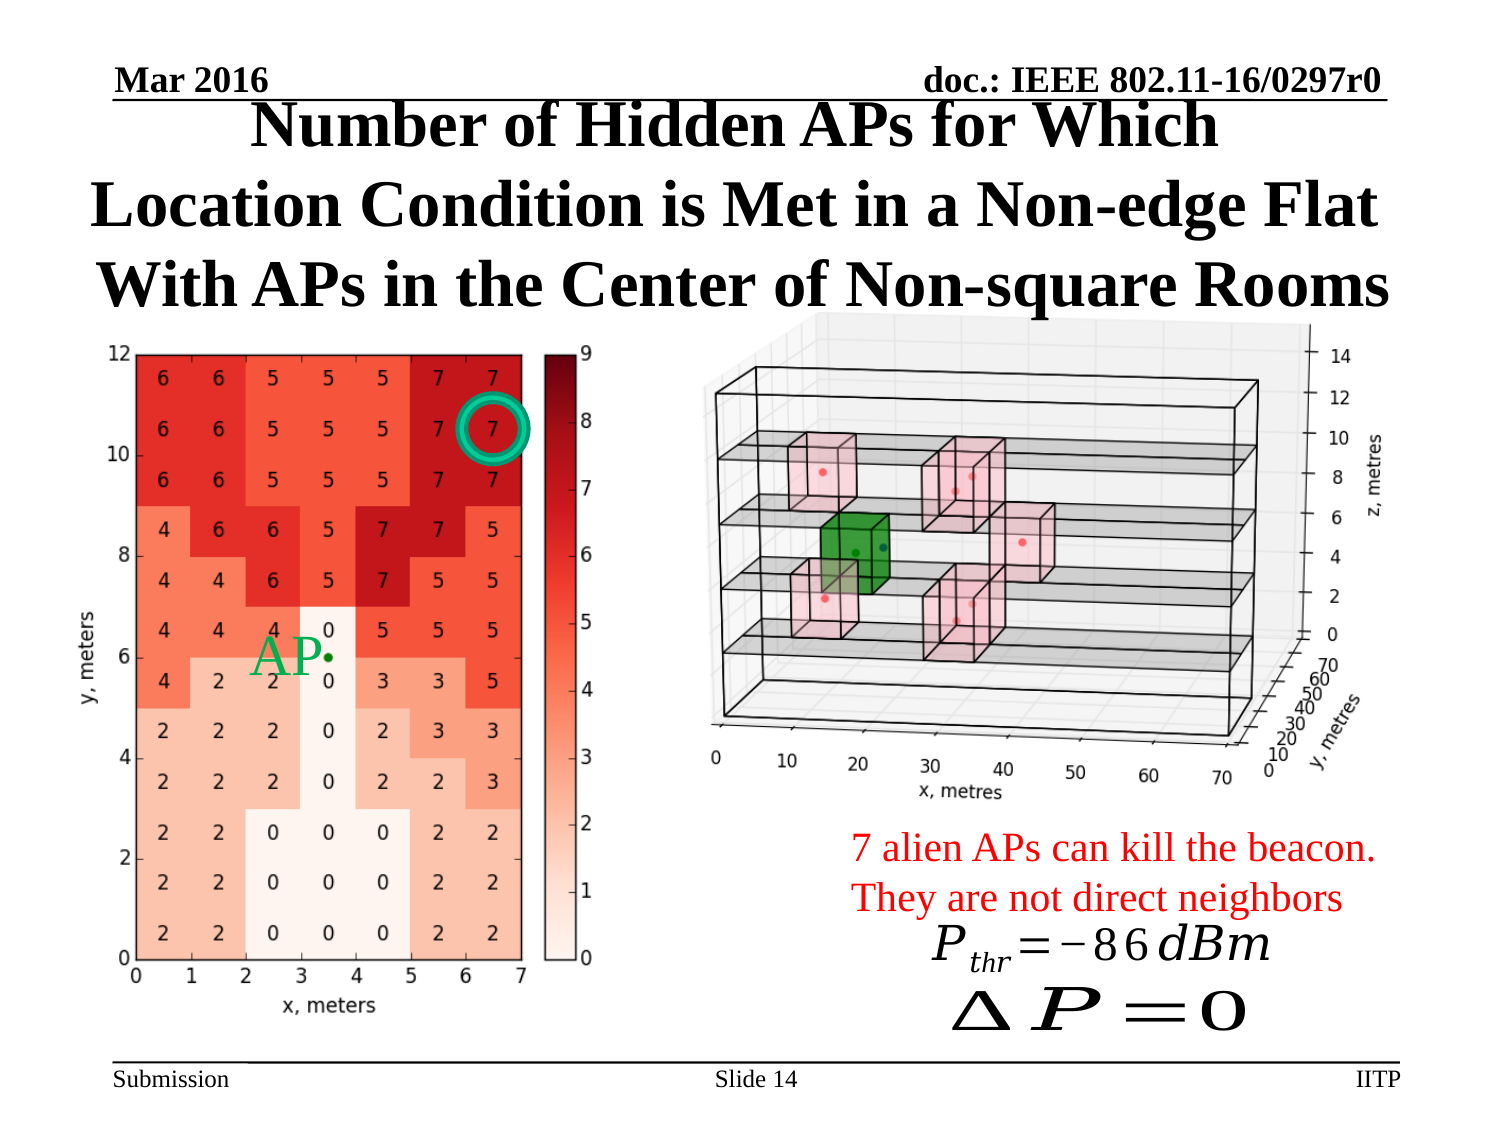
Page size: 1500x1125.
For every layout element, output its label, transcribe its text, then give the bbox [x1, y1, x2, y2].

footer IITP [949, 1061, 1402, 1093]
picture [58, 209, 1484, 1034]
text_box 7 alien APs can kill the beacon. They are not direct neighbors [835, 855, 1392, 928]
title Number of Hidden APs for Which Location Condition is Met in a Non-edge Flat With APs in the Center of Non-square Rooms [64, 112, 1424, 288]
slide_number Slide 14 [712, 1061, 801, 1093]
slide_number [114, 54, 271, 101]
